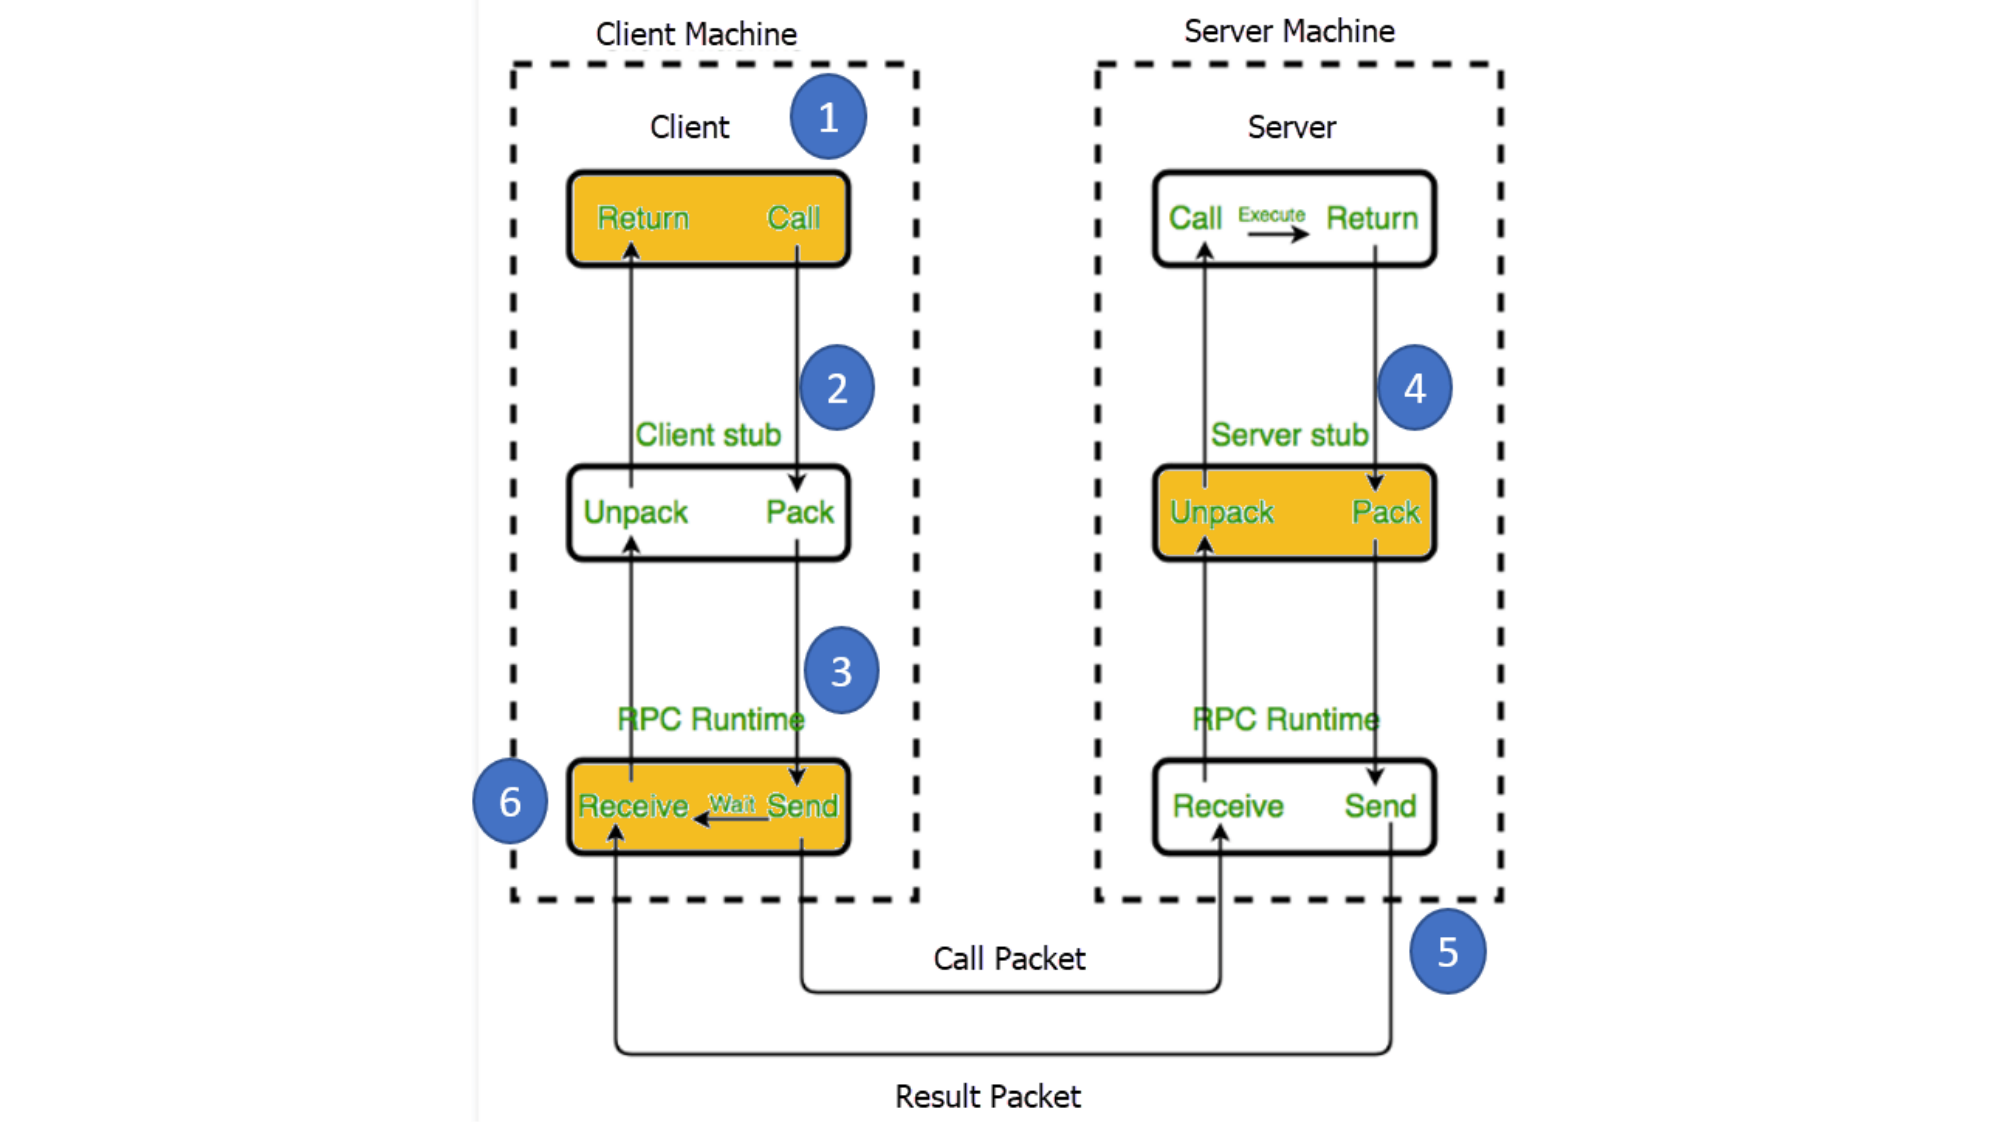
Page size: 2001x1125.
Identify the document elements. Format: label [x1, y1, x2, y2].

picture [471, 0, 1529, 1125]
